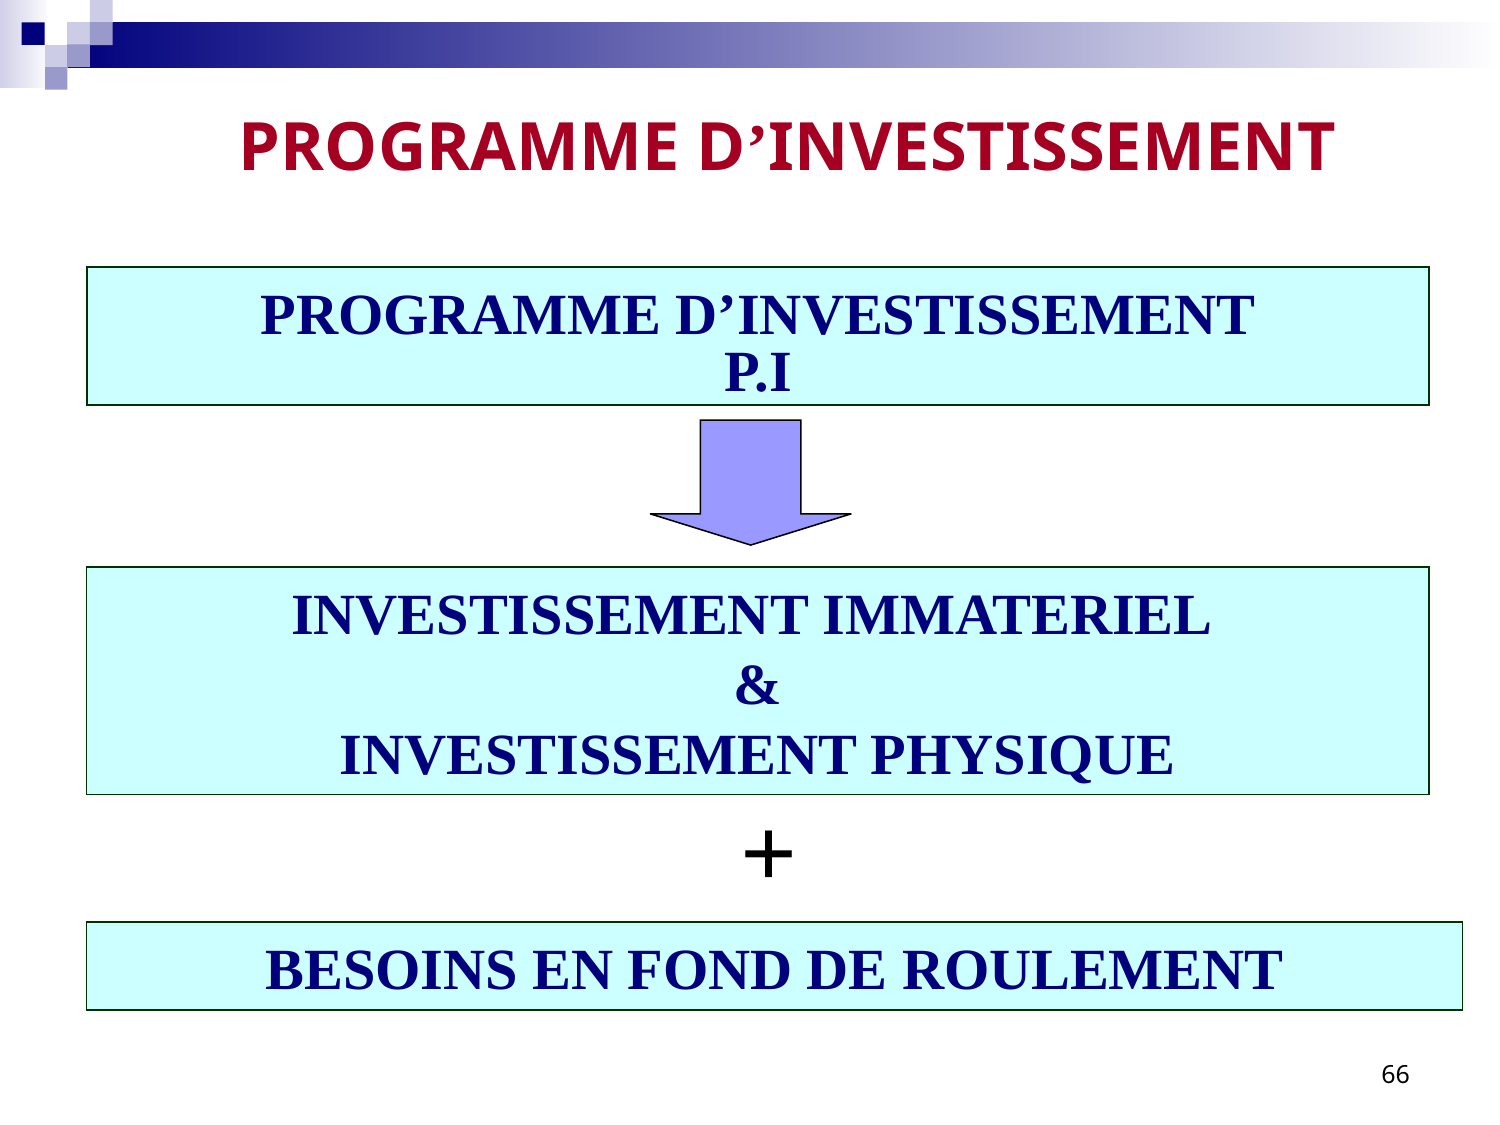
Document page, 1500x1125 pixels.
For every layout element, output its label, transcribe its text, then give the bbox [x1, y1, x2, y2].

text_box INVESTISSEMENT IMMATERIEL & INVESTISSEMENT PHYSIQUE [86, 566, 1429, 795]
text_box PROGRAMME D’INVESTISSEMENT P.I [86, 266, 1429, 405]
text_box BESOINS EN FOND DE ROULEMENT [86, 922, 1463, 1010]
title PROGRAMME D’INVESTISSEMENT [150, 93, 1425, 194]
text_box [650, 420, 852, 546]
slide_number 66 [1074, 1025, 1425, 1100]
text_box + [724, 780, 826, 916]
